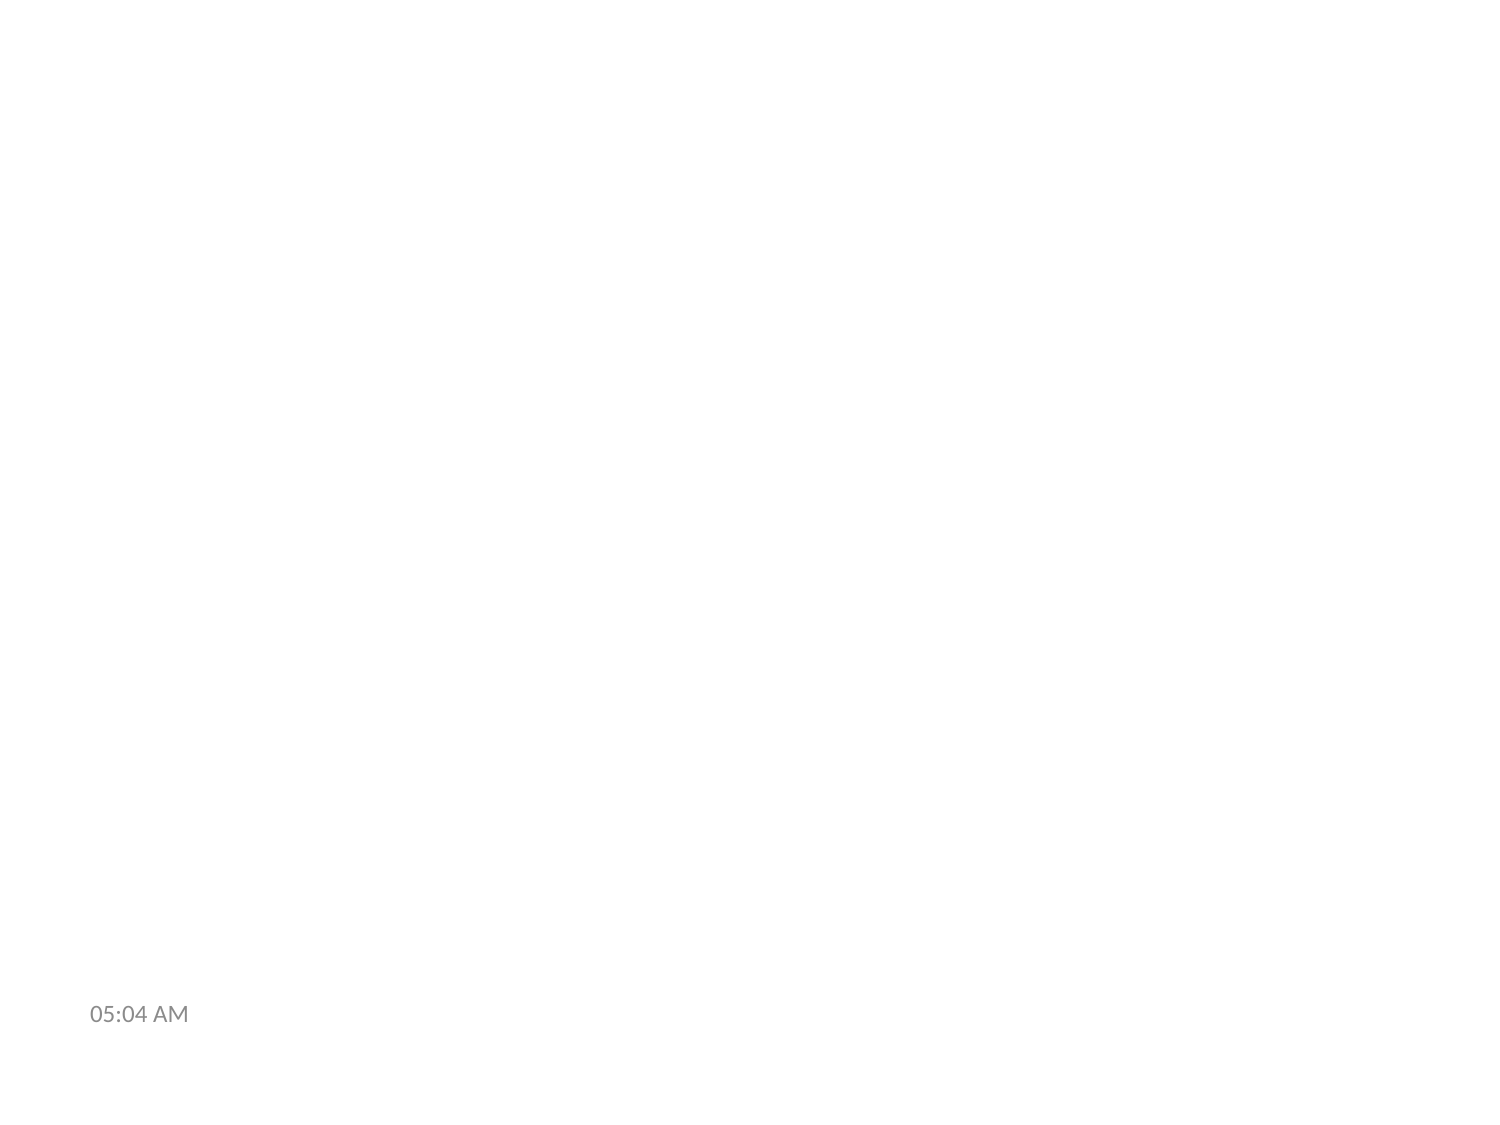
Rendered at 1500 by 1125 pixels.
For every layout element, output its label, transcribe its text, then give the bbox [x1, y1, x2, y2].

text_box 3:35 PM [75, 982, 425, 1043]
